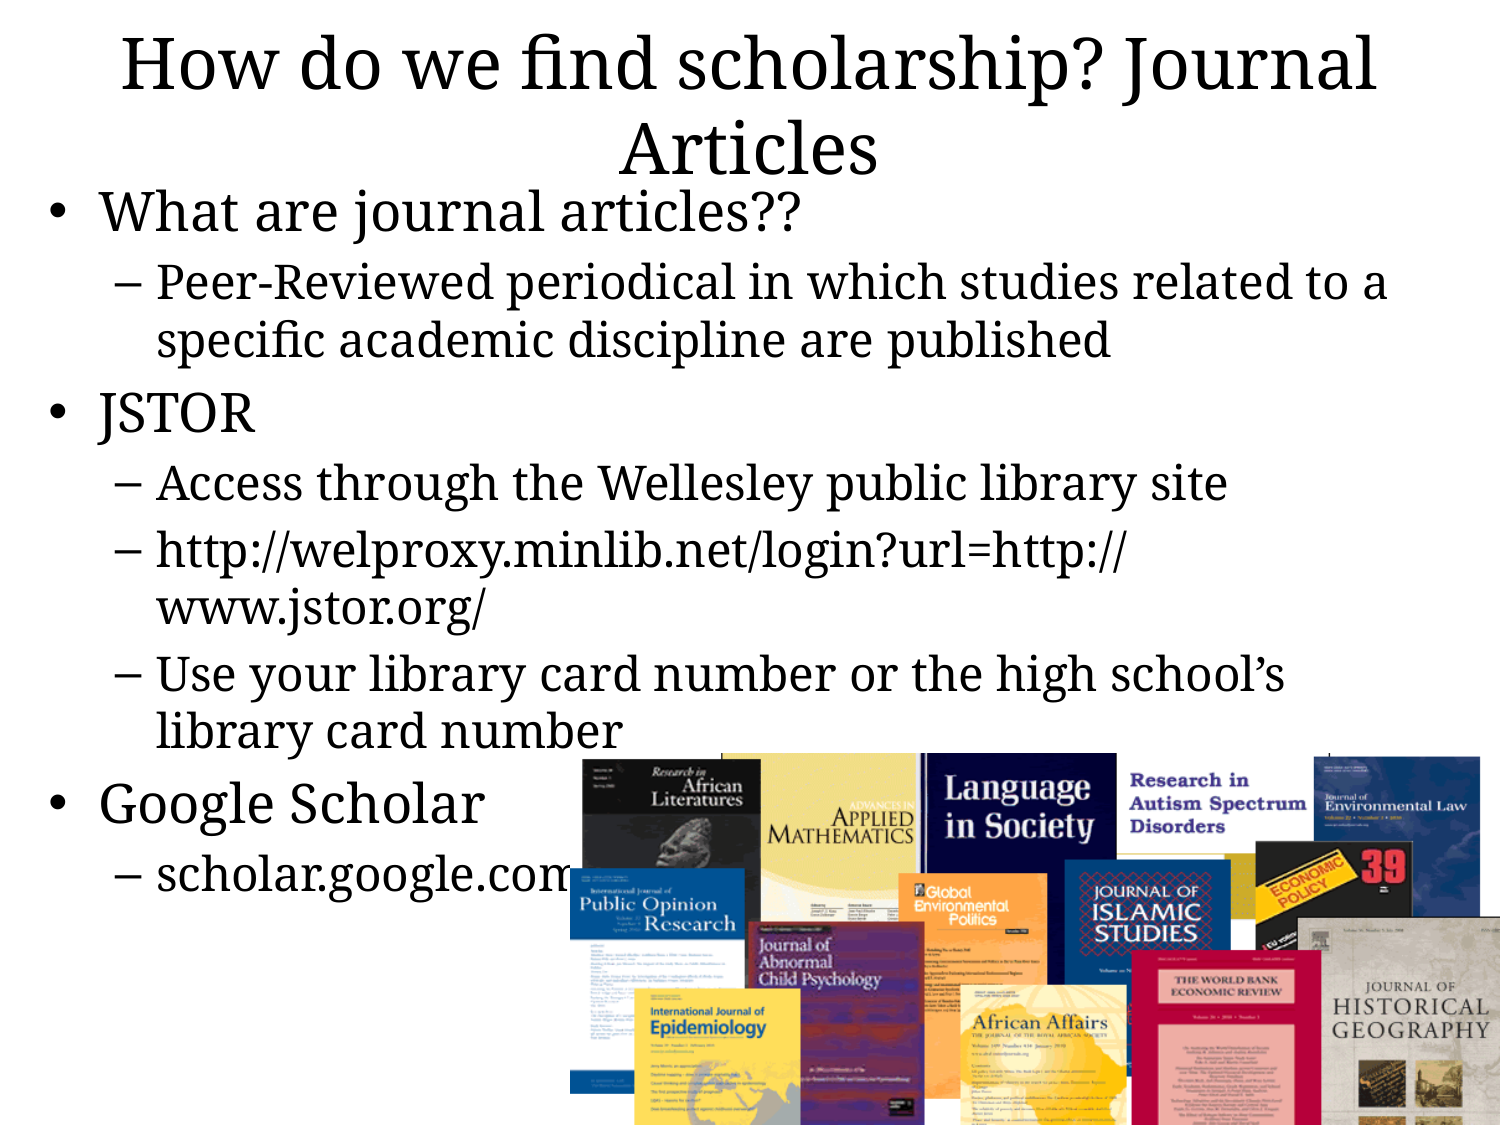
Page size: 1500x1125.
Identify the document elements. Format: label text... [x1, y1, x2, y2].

title How do we find scholarship? Journal Articles [0, 9, 1500, 198]
picture [570, 752, 1500, 1125]
list What are journal articles?? Peer-Reviewed periodical in which studies related to a specific academic discipline are published JSTOR Access through the Wellesley public library site http://welproxy.minlib.net/login?url=http://www.jstor.org/ Use your library card number or the high school’s library card number Google Scholar scholar.google.com [33, 169, 1449, 912]
